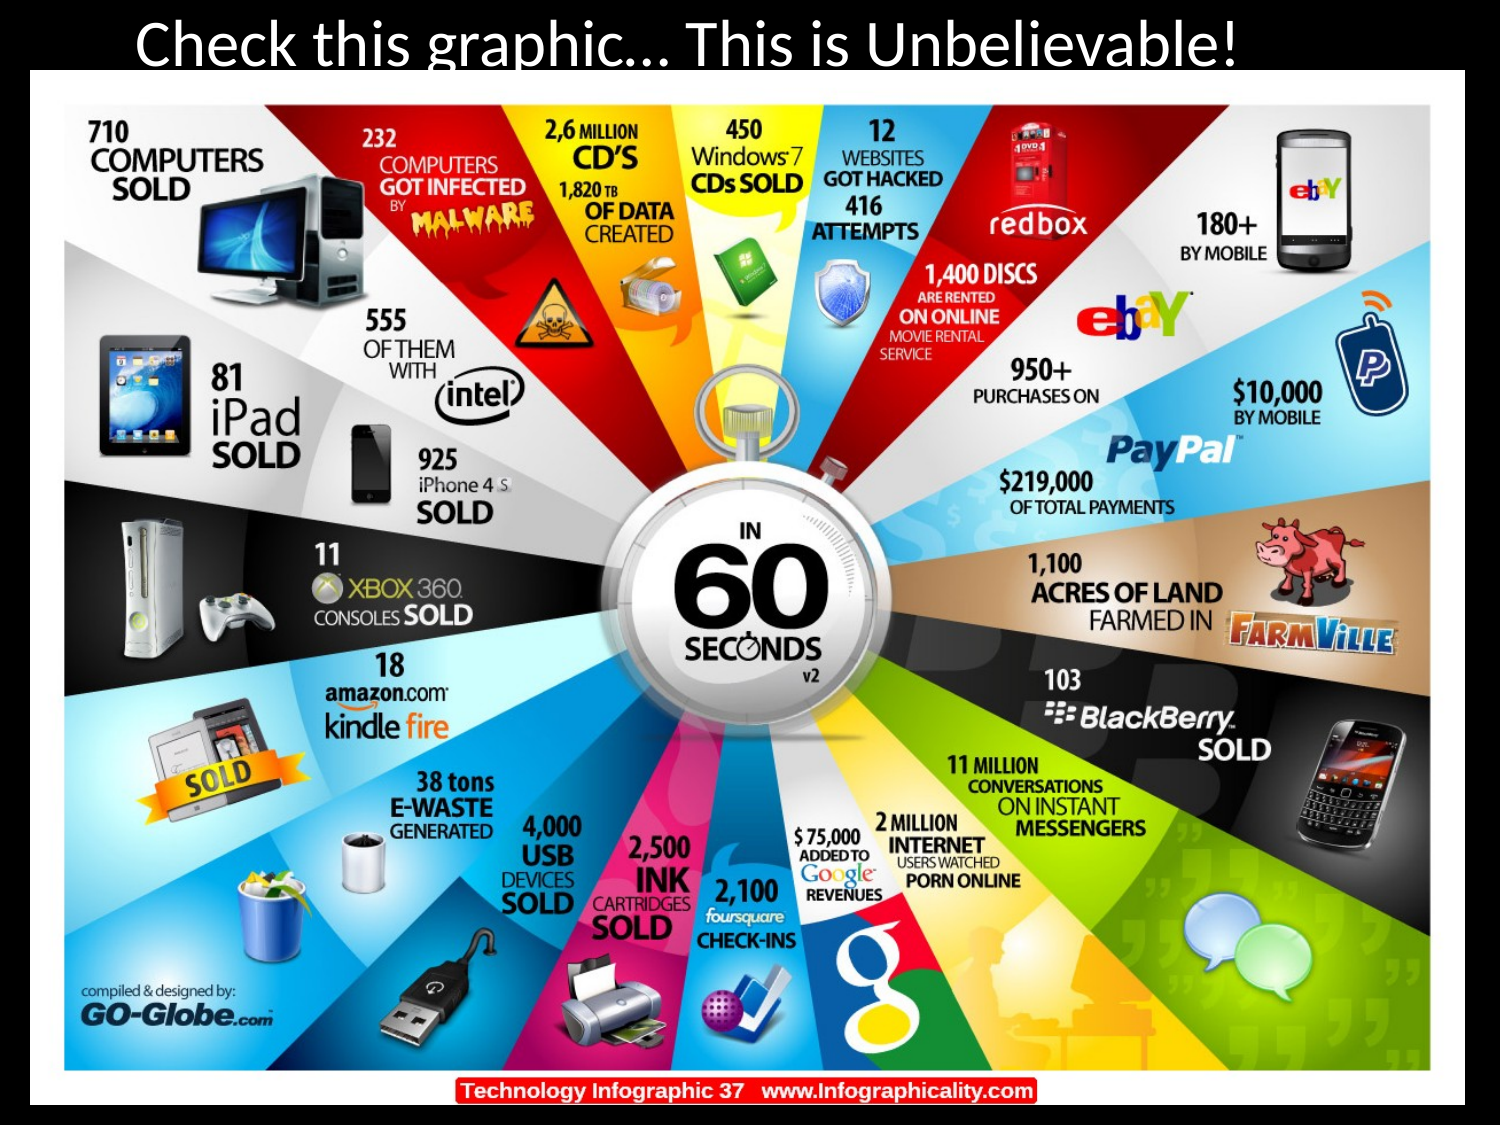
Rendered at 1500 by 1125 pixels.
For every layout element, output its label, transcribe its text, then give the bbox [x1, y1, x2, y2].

picture [30, 70, 1466, 1105]
title Check this graphic… This is Unbelievable! [0, 0, 1379, 106]
